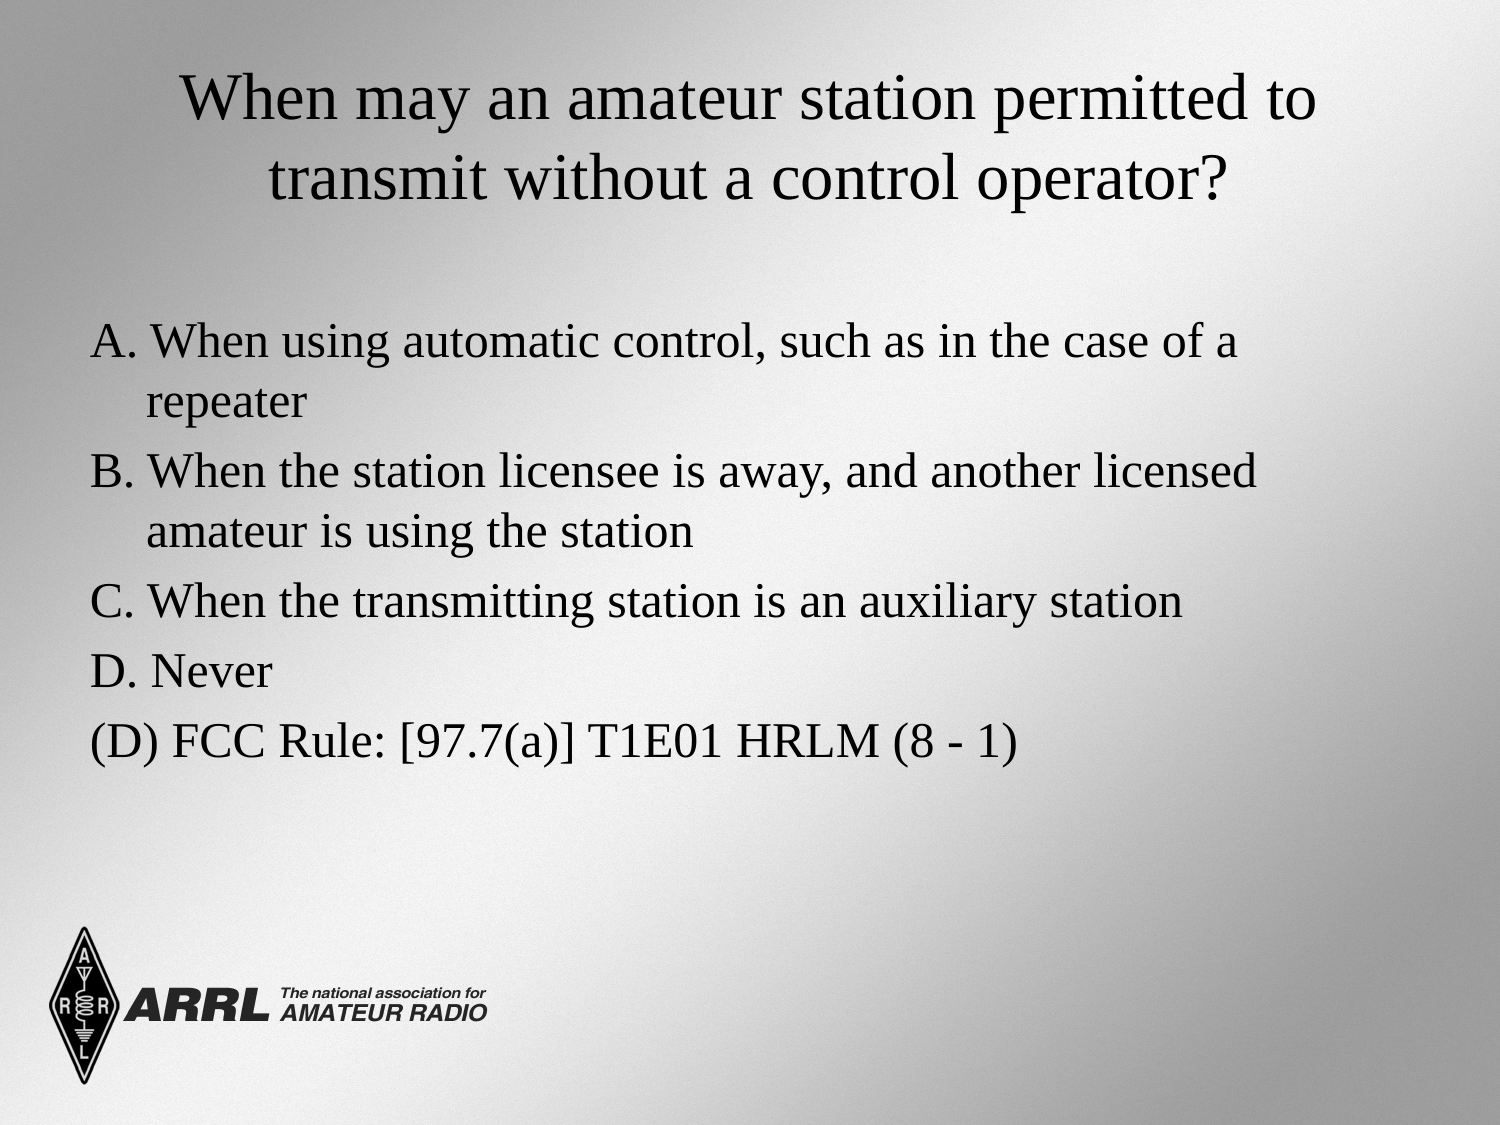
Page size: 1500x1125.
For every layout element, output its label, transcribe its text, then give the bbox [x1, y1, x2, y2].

list A. When using automatic control, such as in the case of a repeater B. When the station licensee is away, and another licensed amateur is using the station C. When the transmitting station is an auxiliary station D. Never (D) FCC Rule: [97.7(a)] T1E01 HRLM (8 - 1) [75, 299, 1425, 1005]
title When may an amateur station permitted to transmit without a control operator? [75, 45, 1425, 233]
picture [0, 0, 1500, 1125]
